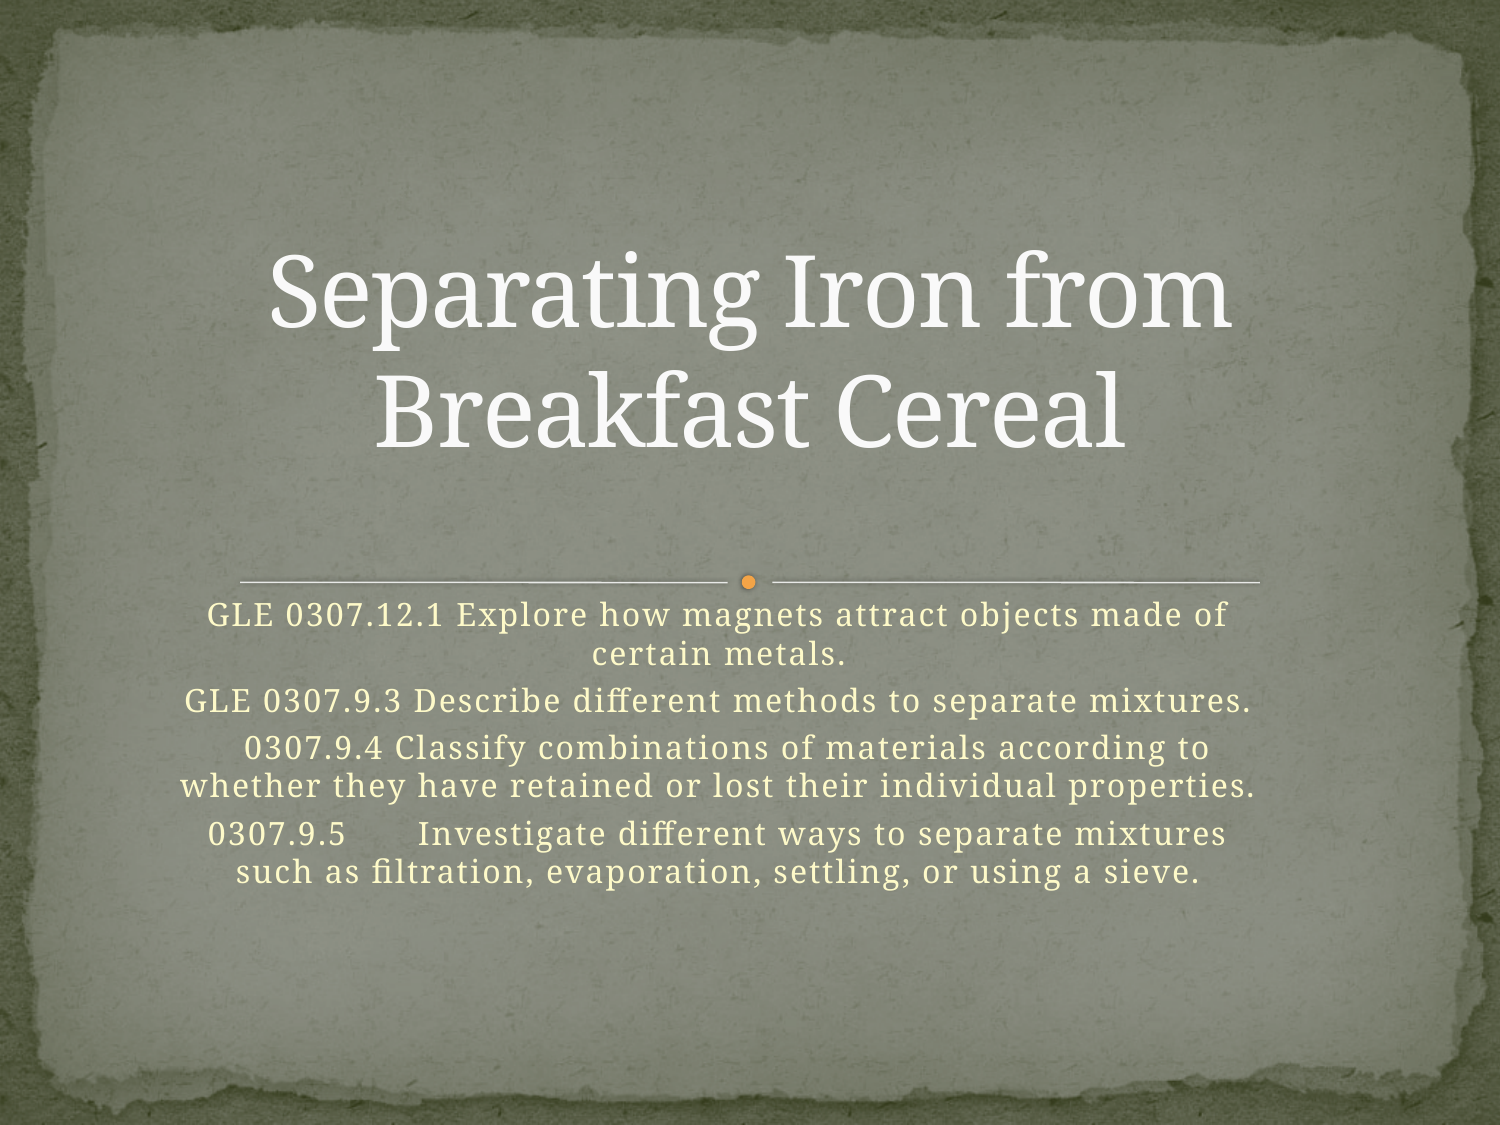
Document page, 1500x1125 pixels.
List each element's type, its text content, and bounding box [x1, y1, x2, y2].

title Separating Iron from Breakfast Cereal [112, 112, 1388, 475]
subtitle GLE 0307.12.1 Explore how magnets attract objects made of certain metals. GLE 0307.9.3 Describe different methods to separate mixtures. 0307.9.4 Classify combinations of materials according to whether they have retained or lost their individual properties. 0307.9.5 Investigate different ways to separate mixtures such as filtration, evaporation, settling, or using a sieve. [162, 587, 1275, 925]
